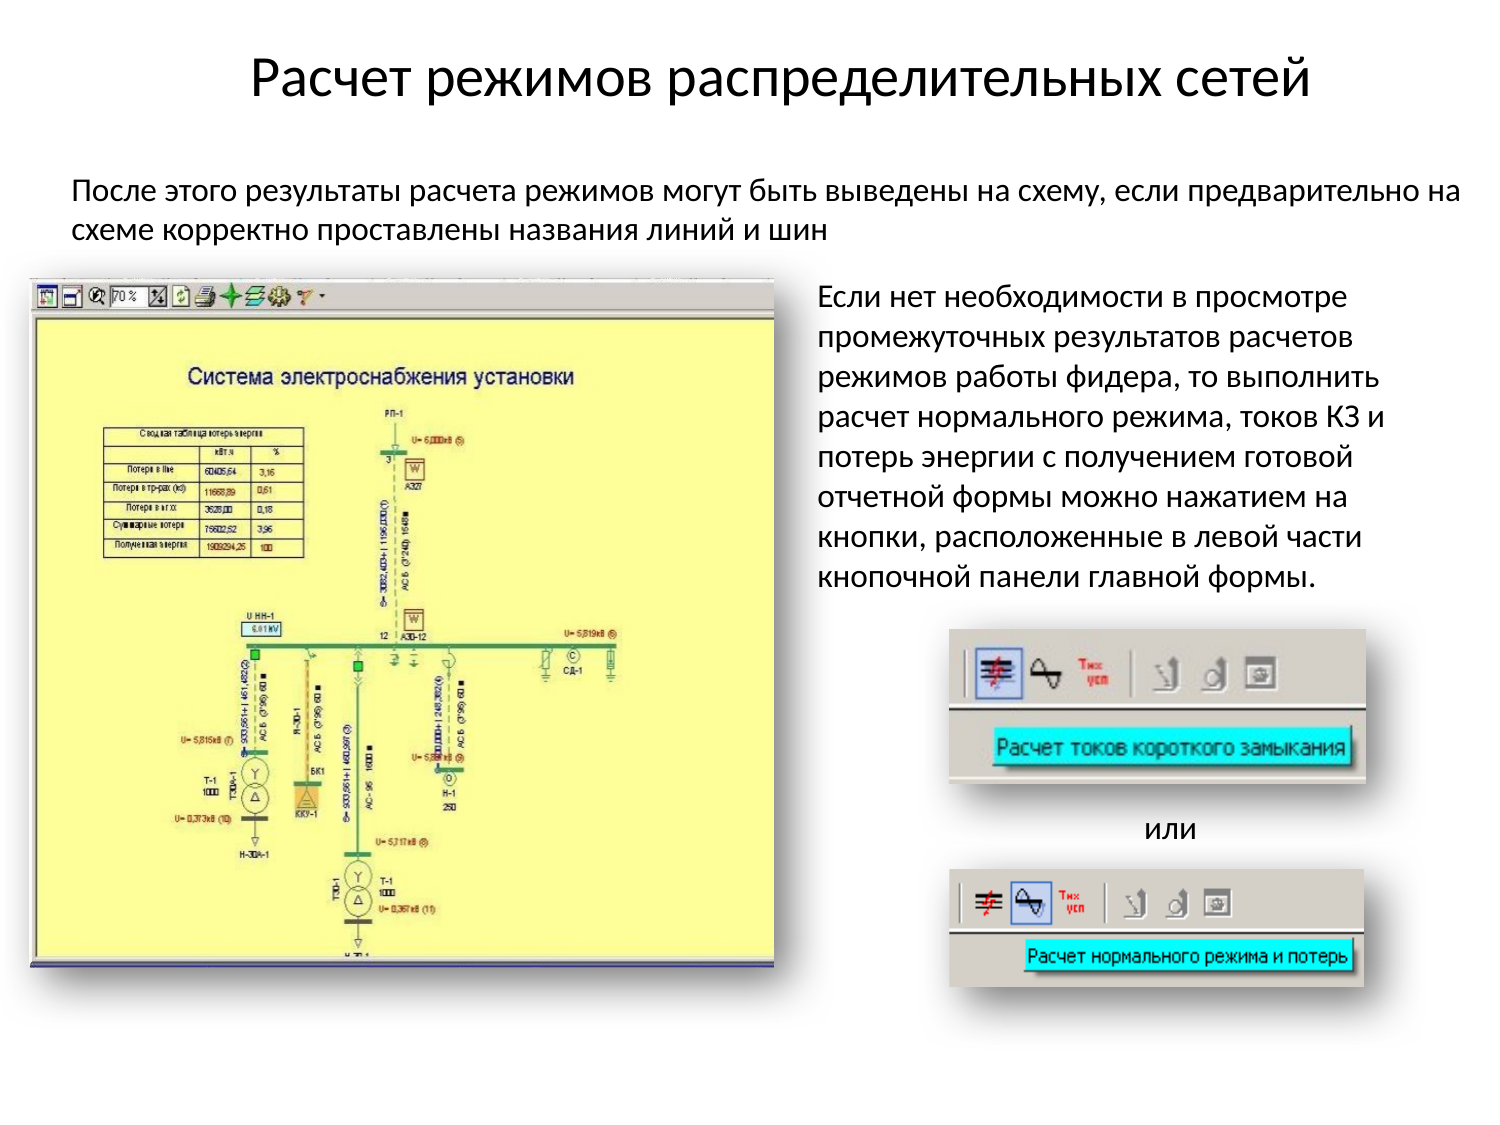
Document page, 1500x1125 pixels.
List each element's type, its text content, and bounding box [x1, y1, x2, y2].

text_box Расчет режимов распределительных сетей [235, 31, 1328, 116]
text_box Если нет необходимости в просмотре промежуточных результатов расчетов режимов работы фидера, то выполнить расчет нормального режима, токов КЗ и потерь энергии с получением готовой отчетной формы можно нажатием на кнопки, расположенные в левой части кнопочной панели главной формы. [802, 267, 1443, 602]
list После этого результаты расчета режимов могут быть выведены на схему, если предварительно на схеме корректно проставлены названия линий и шин [0, 113, 1500, 1059]
picture [29, 278, 774, 969]
text_box или [1129, 798, 1212, 852]
picture [949, 629, 1366, 784]
picture [949, 869, 1365, 987]
